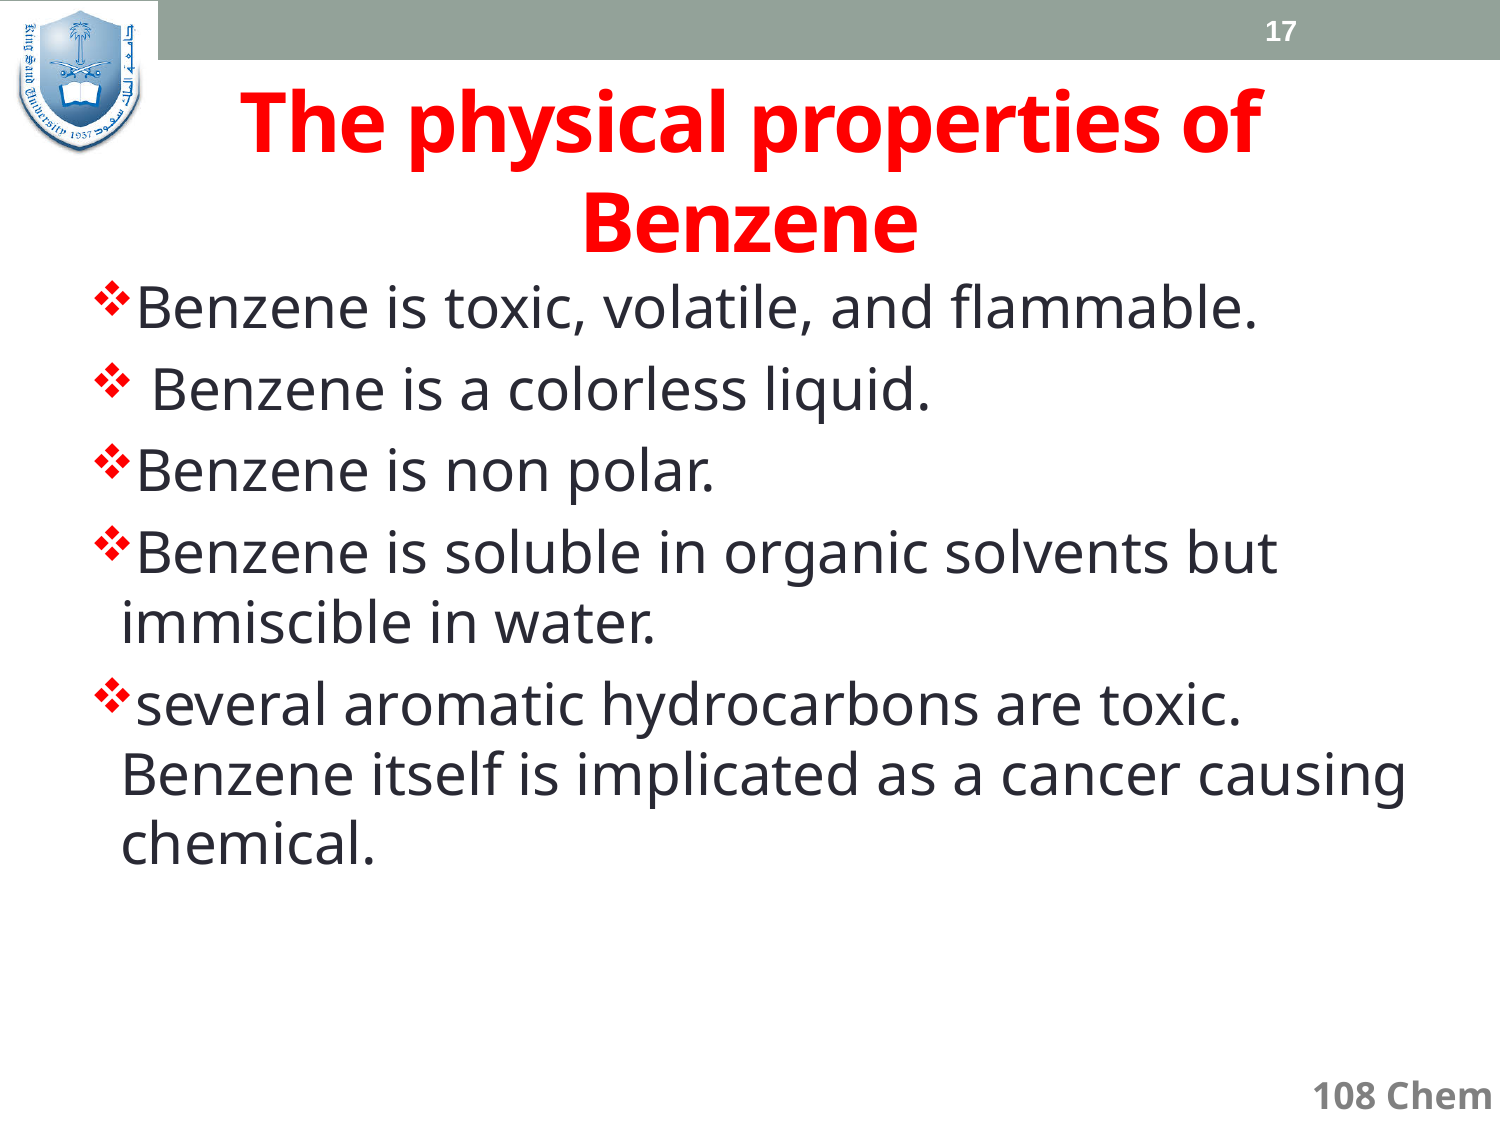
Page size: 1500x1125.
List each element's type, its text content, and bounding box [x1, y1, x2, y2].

list Benzene is toxic, volatile, and flammable. Benzene is a colorless liquid. Benzene is non polar. Benzene is soluble in organic solvents but immiscible in water. several aromatic hydrocarbons are toxic. Benzene itself is implicated as a cancer causing chemical. [75, 262, 1425, 1063]
slide_number 17 [1250, 3, 1425, 57]
text_box 108 Chem [1297, 1064, 1500, 1125]
title The physical properties of Benzene [75, 87, 1425, 250]
picture [0, 1, 159, 160]
